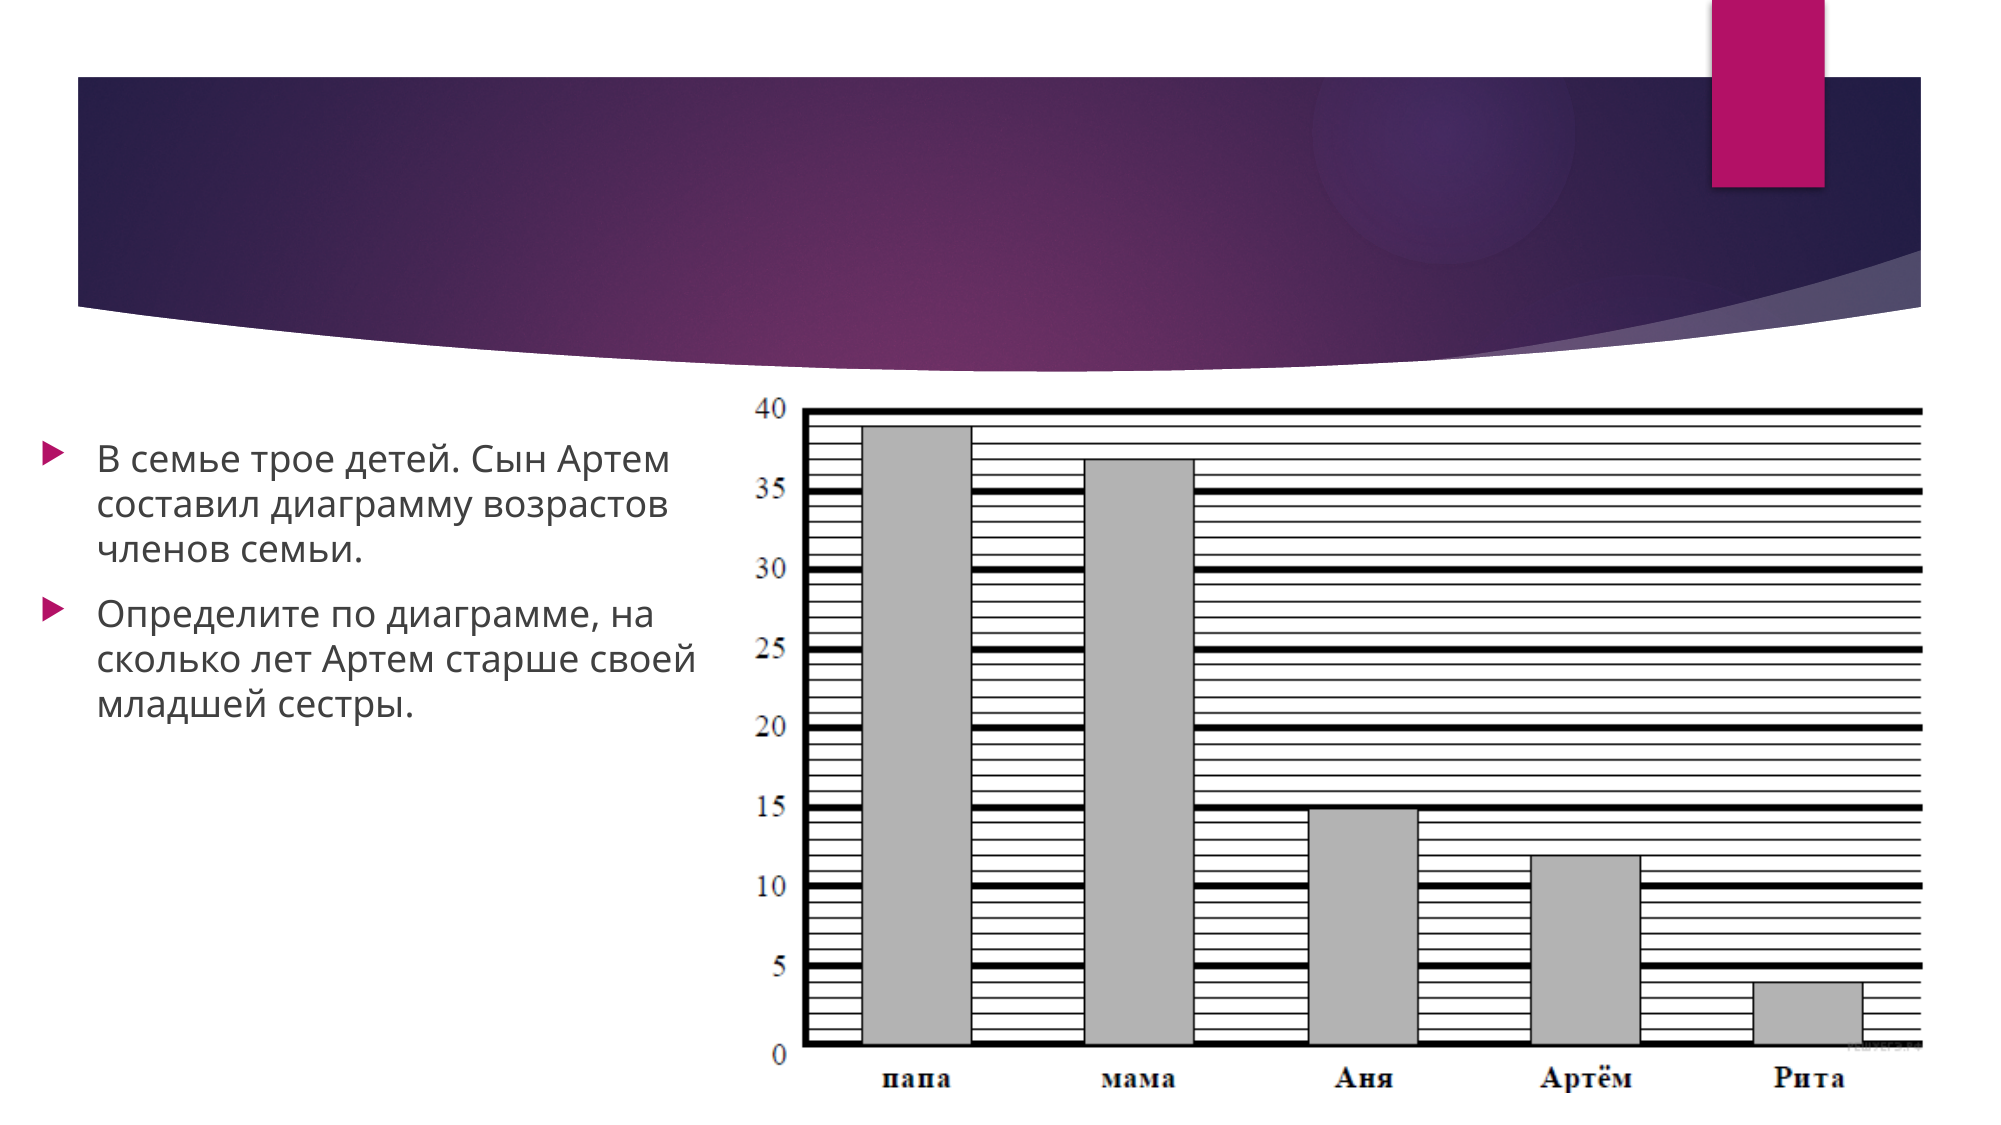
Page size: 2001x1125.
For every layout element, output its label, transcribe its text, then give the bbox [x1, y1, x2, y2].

list В семье трое детей. Сын Артем составил диаграмму возрастов членов семьи. Определите по диаграмме, на сколько лет Артем старше своей младшей сестры. [24, 427, 741, 988]
picture [747, 391, 1930, 1093]
